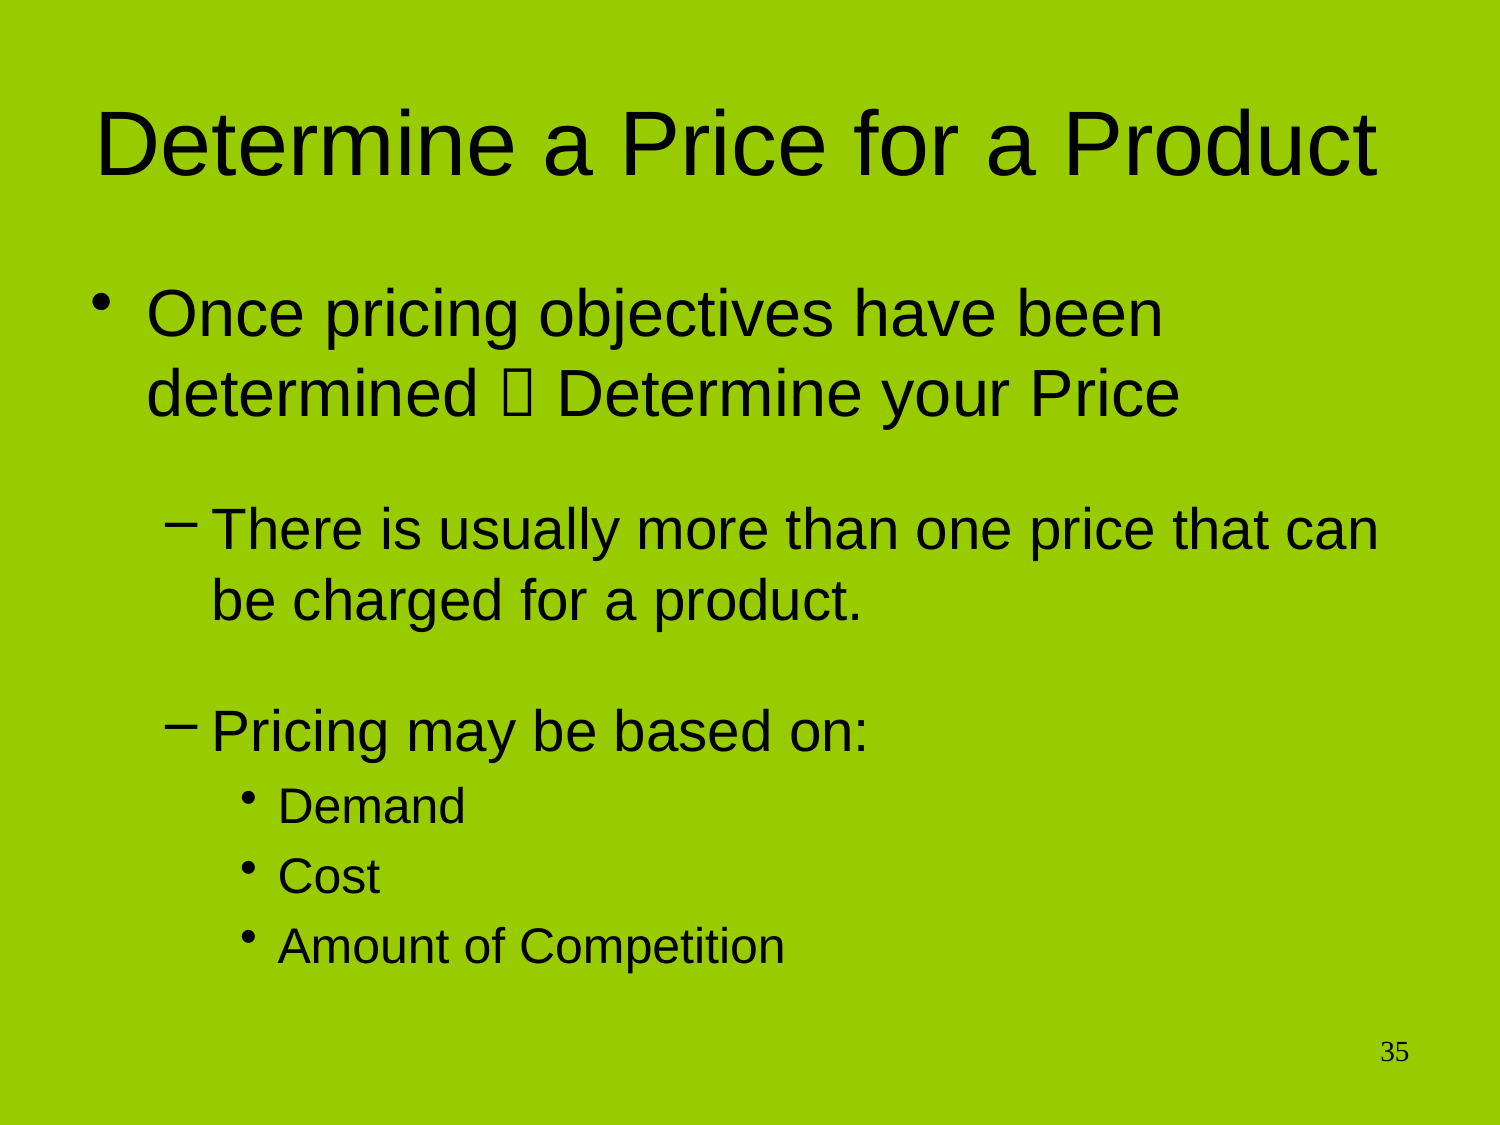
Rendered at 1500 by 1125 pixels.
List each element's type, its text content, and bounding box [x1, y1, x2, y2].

title Determine a Price for a Product [74, 44, 1426, 233]
list Once pricing objectives have been determined  Determine your Price There is usually more than one price that can be charged for a product. Pricing may be based on: Demand Cost Amount of Competition [74, 262, 1426, 1006]
slide_number 35 [1074, 1024, 1426, 1103]
